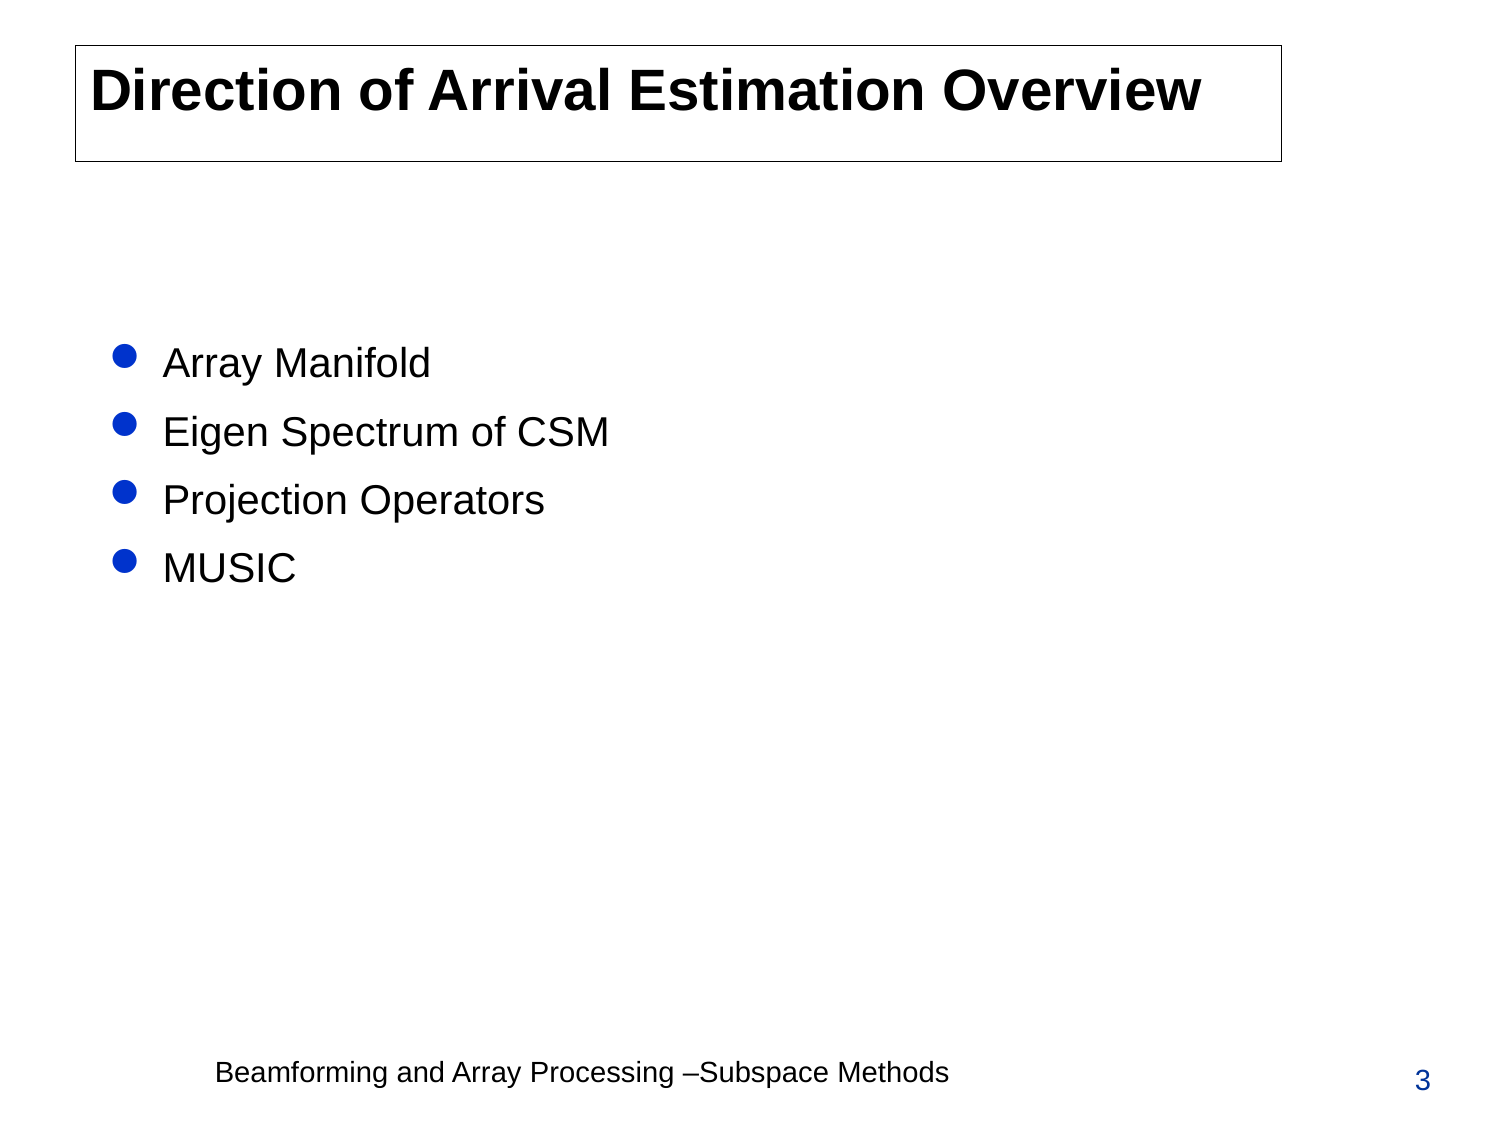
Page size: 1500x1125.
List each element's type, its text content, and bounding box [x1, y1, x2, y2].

title Direction of Arrival Estimation Overview [75, 45, 1282, 162]
slide_number 3 [1207, 1055, 1447, 1102]
list Array Manifold Eigen Spectrum of CSM Projection Operators MUSIC [94, 318, 1147, 825]
